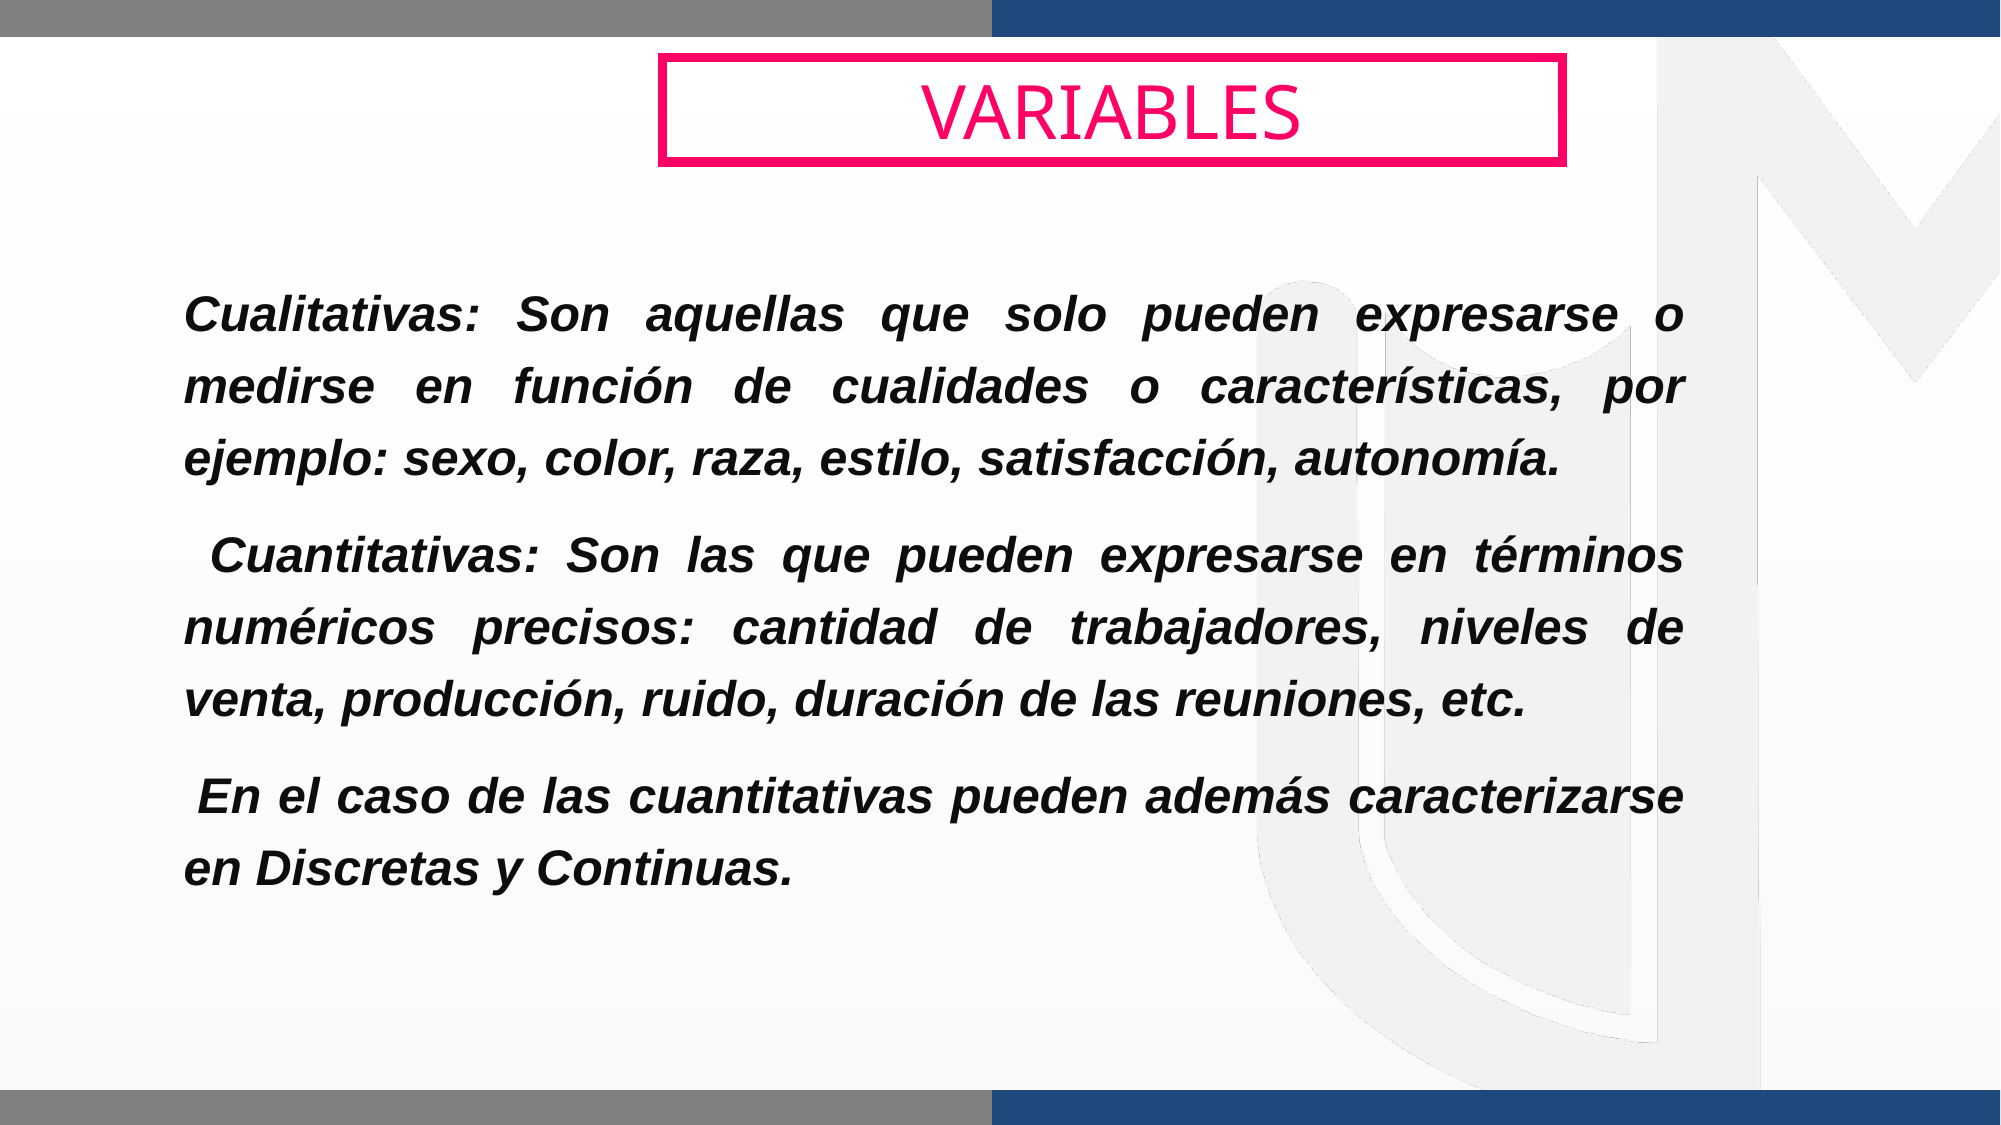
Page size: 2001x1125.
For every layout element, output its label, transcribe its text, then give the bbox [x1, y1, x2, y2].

text_box VARIABLES [662, 57, 1563, 162]
picture [1256, 37, 2000, 1090]
text_box Cualitativas: Son aquellas que solo pueden expresarse o medirse en función de cualidades o características, por ejemplo: sexo, color, raza, estilo, satisfacción, autonomía. Cuantitativas: Son las que pueden expresarse en términos numéricos precisos: cantidad de trabajadores, niveles de venta, producción, ruido, duración de las reuniones, etc. En el caso de las cuantitativas pueden además caracterizarse en Discretas y Continuas. [168, 262, 1700, 904]
